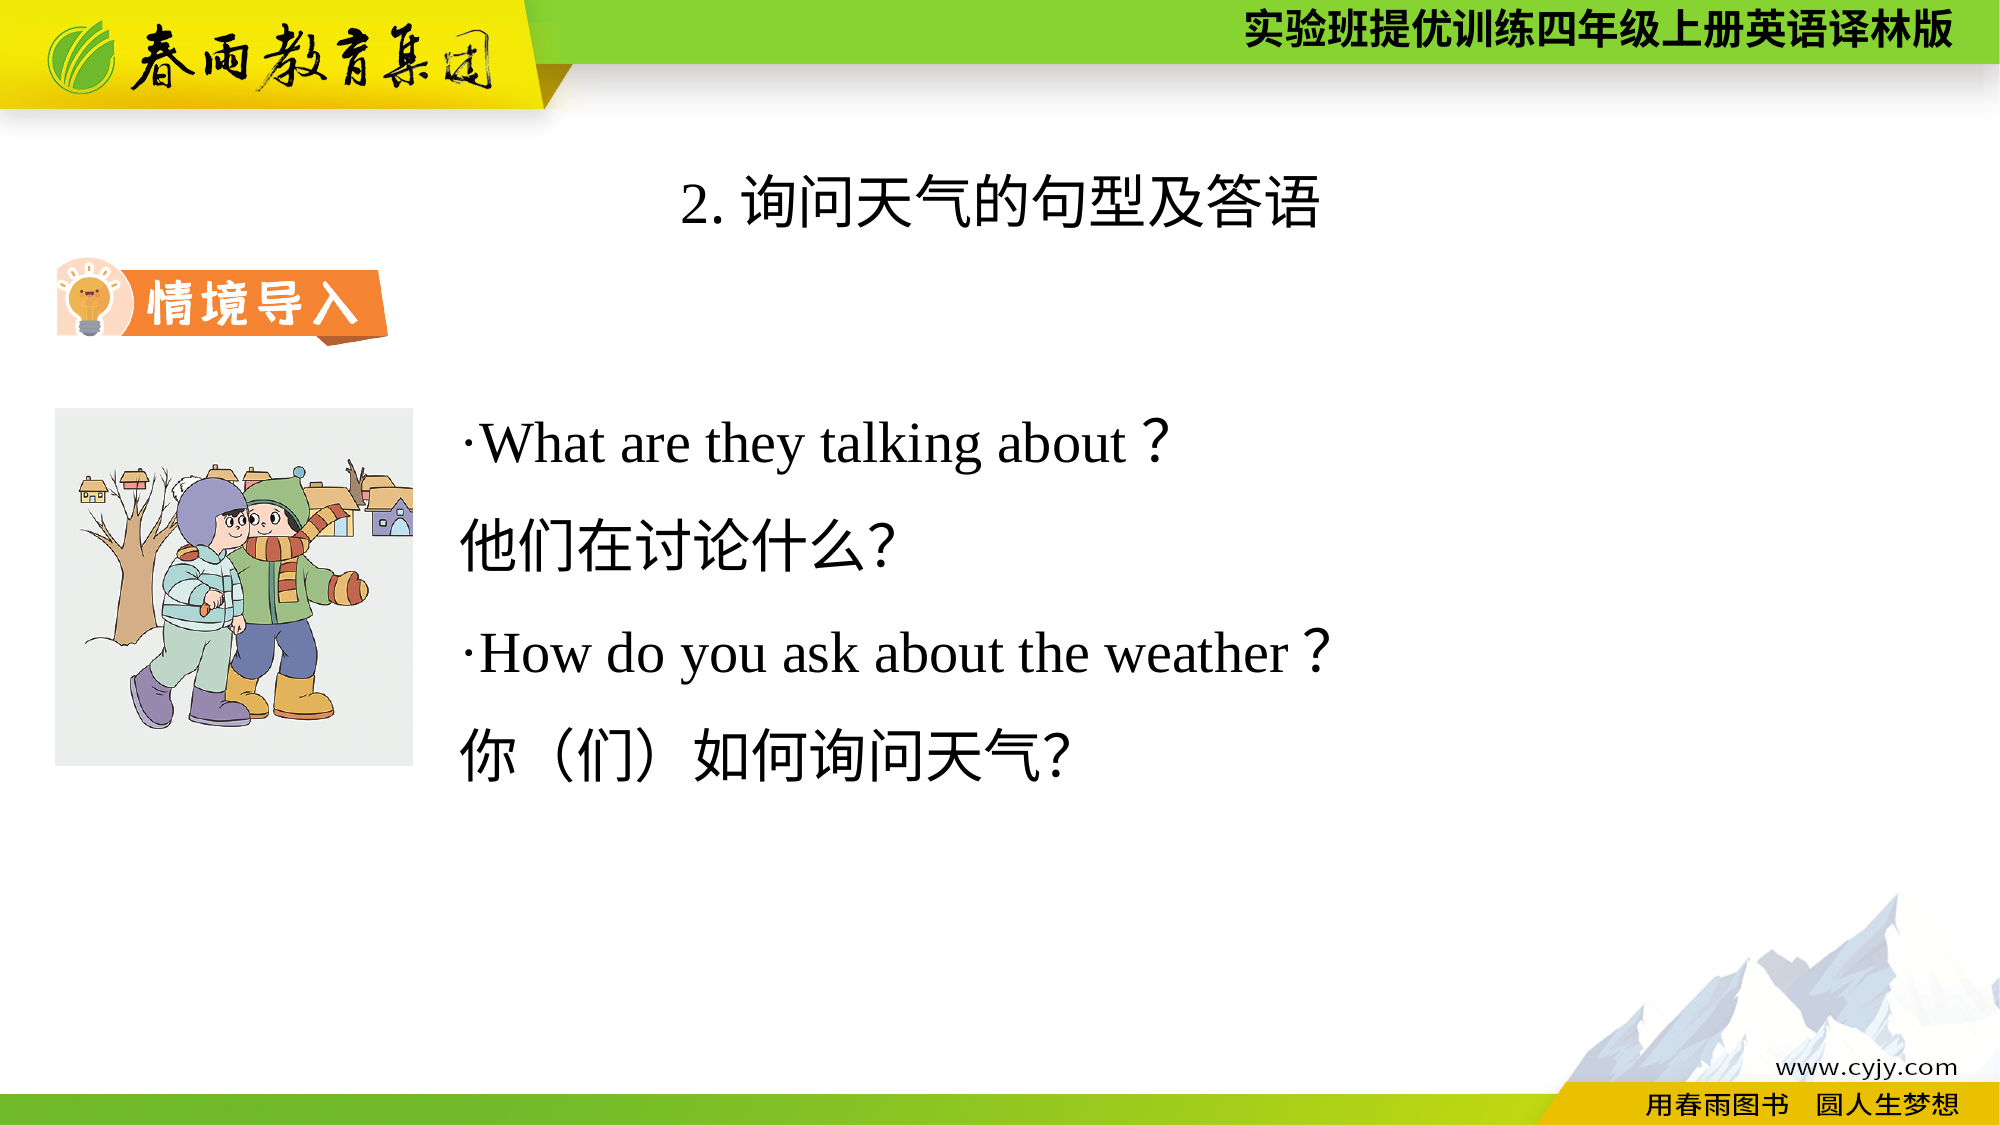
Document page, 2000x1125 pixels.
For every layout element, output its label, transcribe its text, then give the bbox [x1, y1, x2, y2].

list 2.询问天气的句型及答语 [59, 122, 1944, 231]
picture [0, 0, 2000, 1125]
text_box ·What are they talking about？ 他们在讨论什么？ ·How do you ask about the weather？ 你（们）如何询问天气？ [444, 361, 1944, 797]
